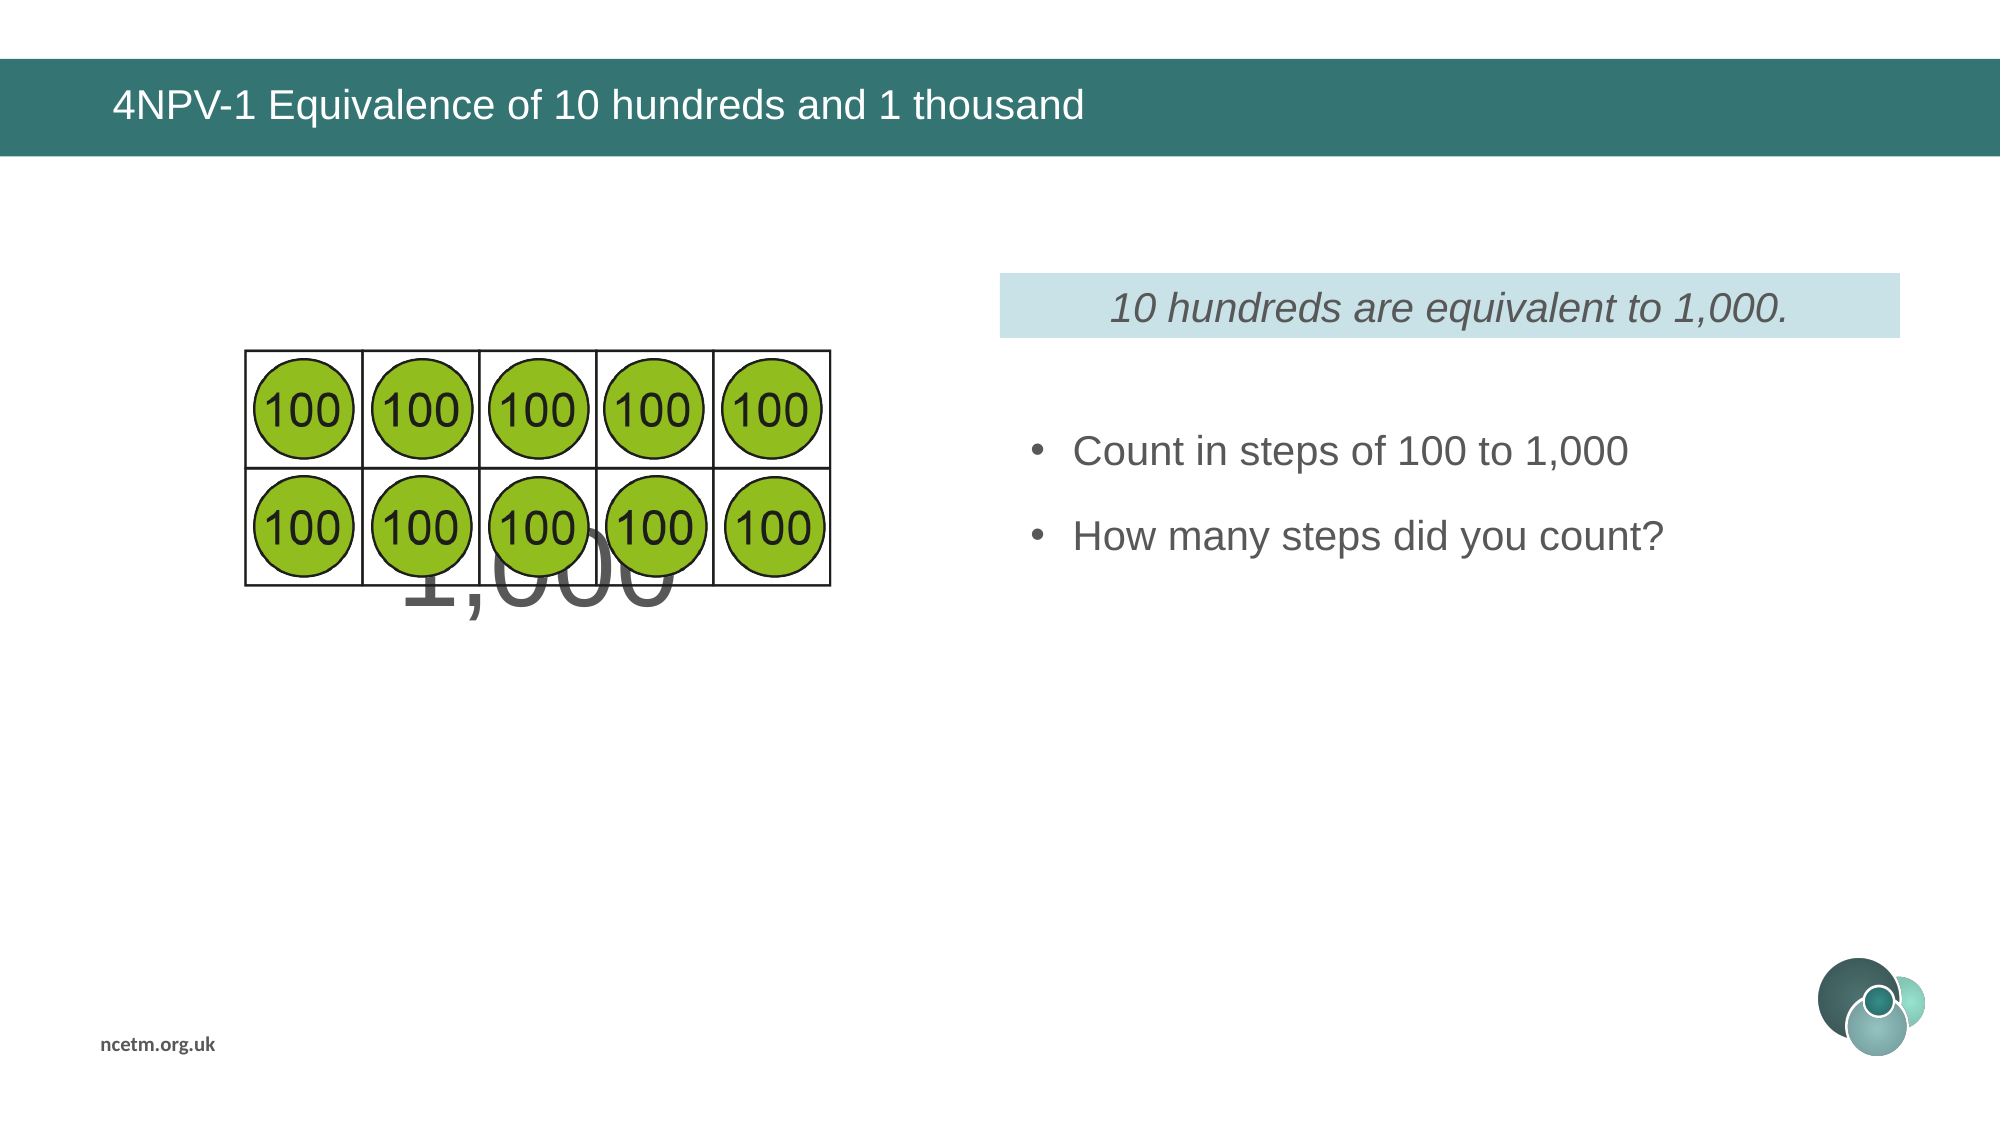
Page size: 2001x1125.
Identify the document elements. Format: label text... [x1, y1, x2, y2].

picture [1818, 958, 1925, 1056]
title 4NPV-1 Equivalence of 10 hundreds and 1 thousand [97, 76, 1945, 147]
picture [243, 349, 832, 587]
text_box 1,000 [146, 486, 929, 637]
text_box Count in steps of 100 to 1,000 How many steps did you count? [1015, 406, 1900, 894]
text_box 10 hundreds are equivalent to 1,000. [999, 273, 1900, 338]
